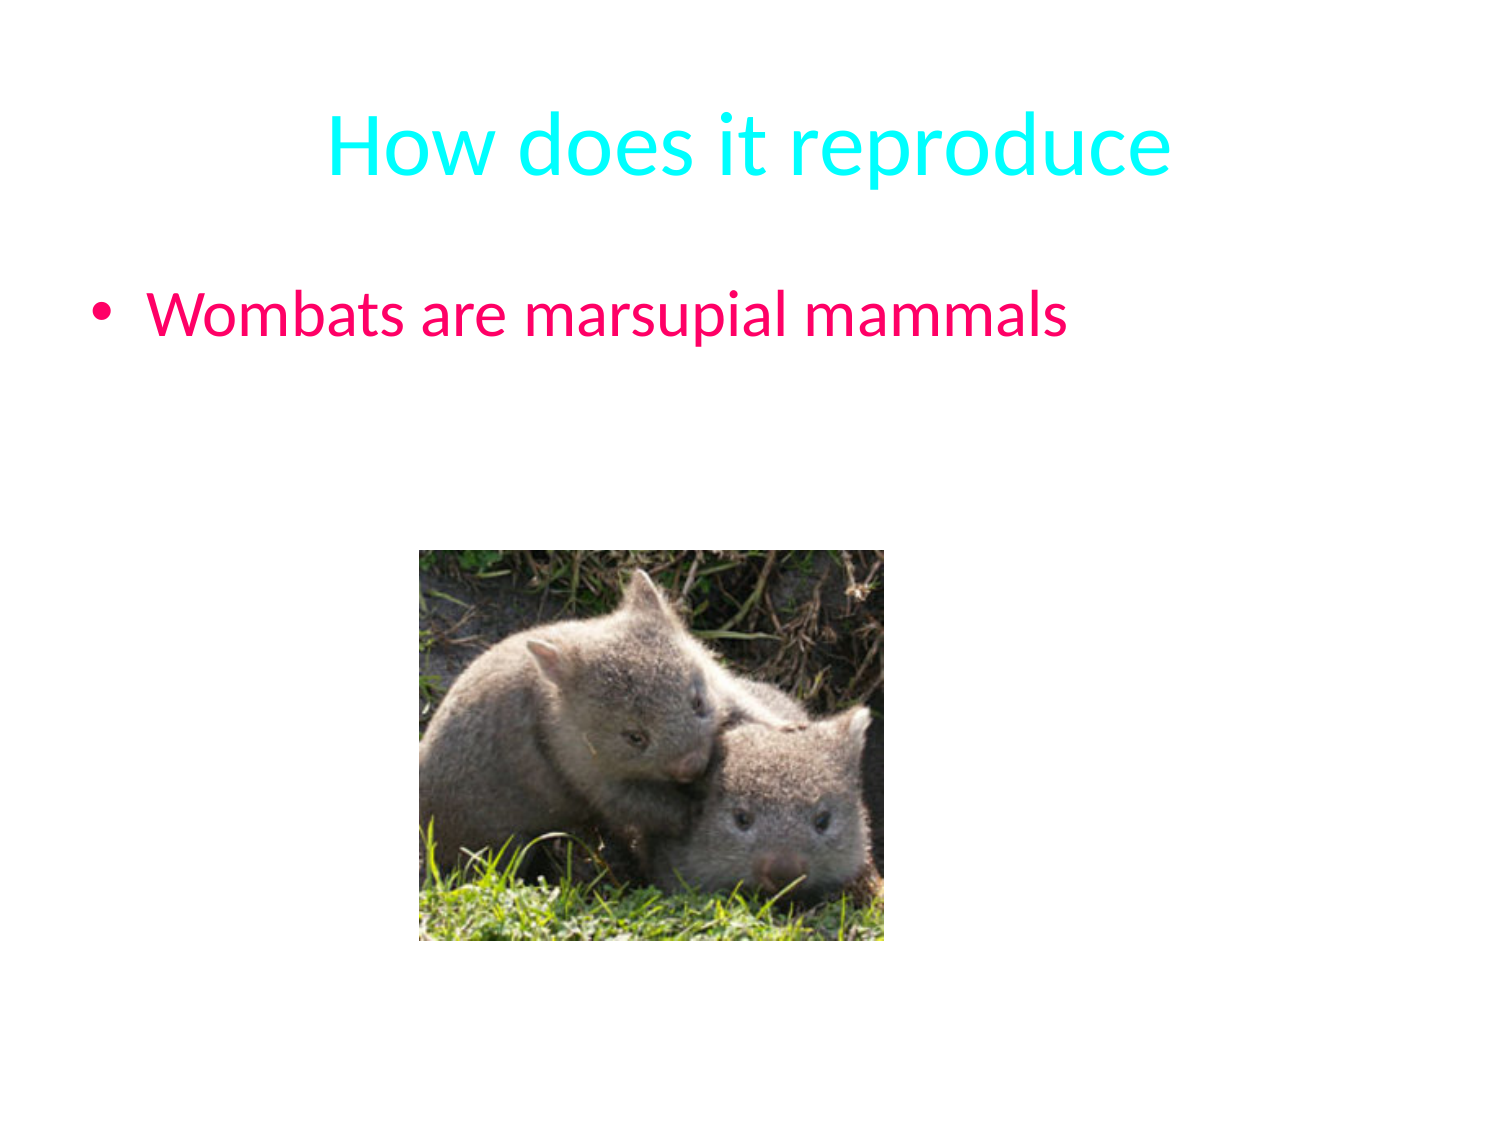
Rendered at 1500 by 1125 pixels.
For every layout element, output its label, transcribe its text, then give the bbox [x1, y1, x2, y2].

title How does it reproduce [75, 45, 1425, 233]
picture [418, 550, 885, 941]
list Wombats are marsupial mammals [75, 262, 1425, 1005]
